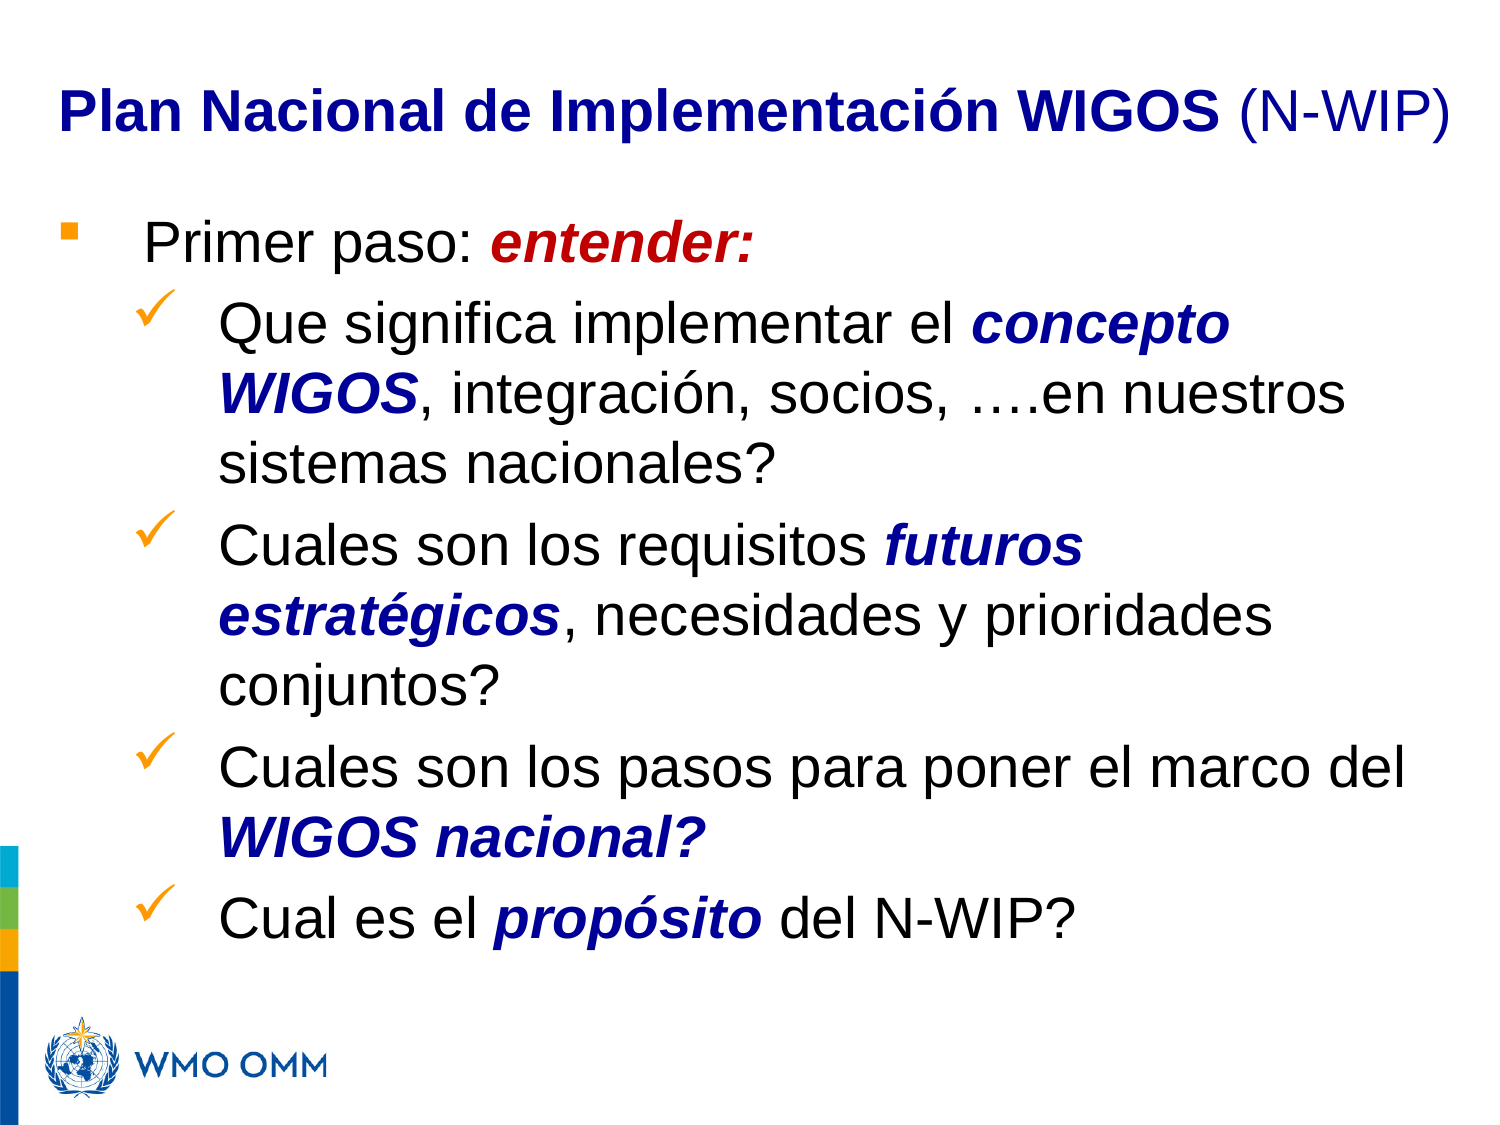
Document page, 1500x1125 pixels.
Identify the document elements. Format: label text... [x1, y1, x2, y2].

title Plan Nacional de Implementación WIGOS (N-WIP) [41, 42, 1471, 173]
picture [0, 845, 327, 1125]
text_box Primer paso: entender: Que significa implementar el concepto WIGOS, integración, socios, ….en nuestros sistemas nacionales? Cuales son los requisitos futuros estratégicos, necesidades y prioridades conjuntos? Cuales son los pasos para poner el marco del WIGOS nacional? Cual es el propósito del N-WIP? [41, 196, 1471, 1024]
